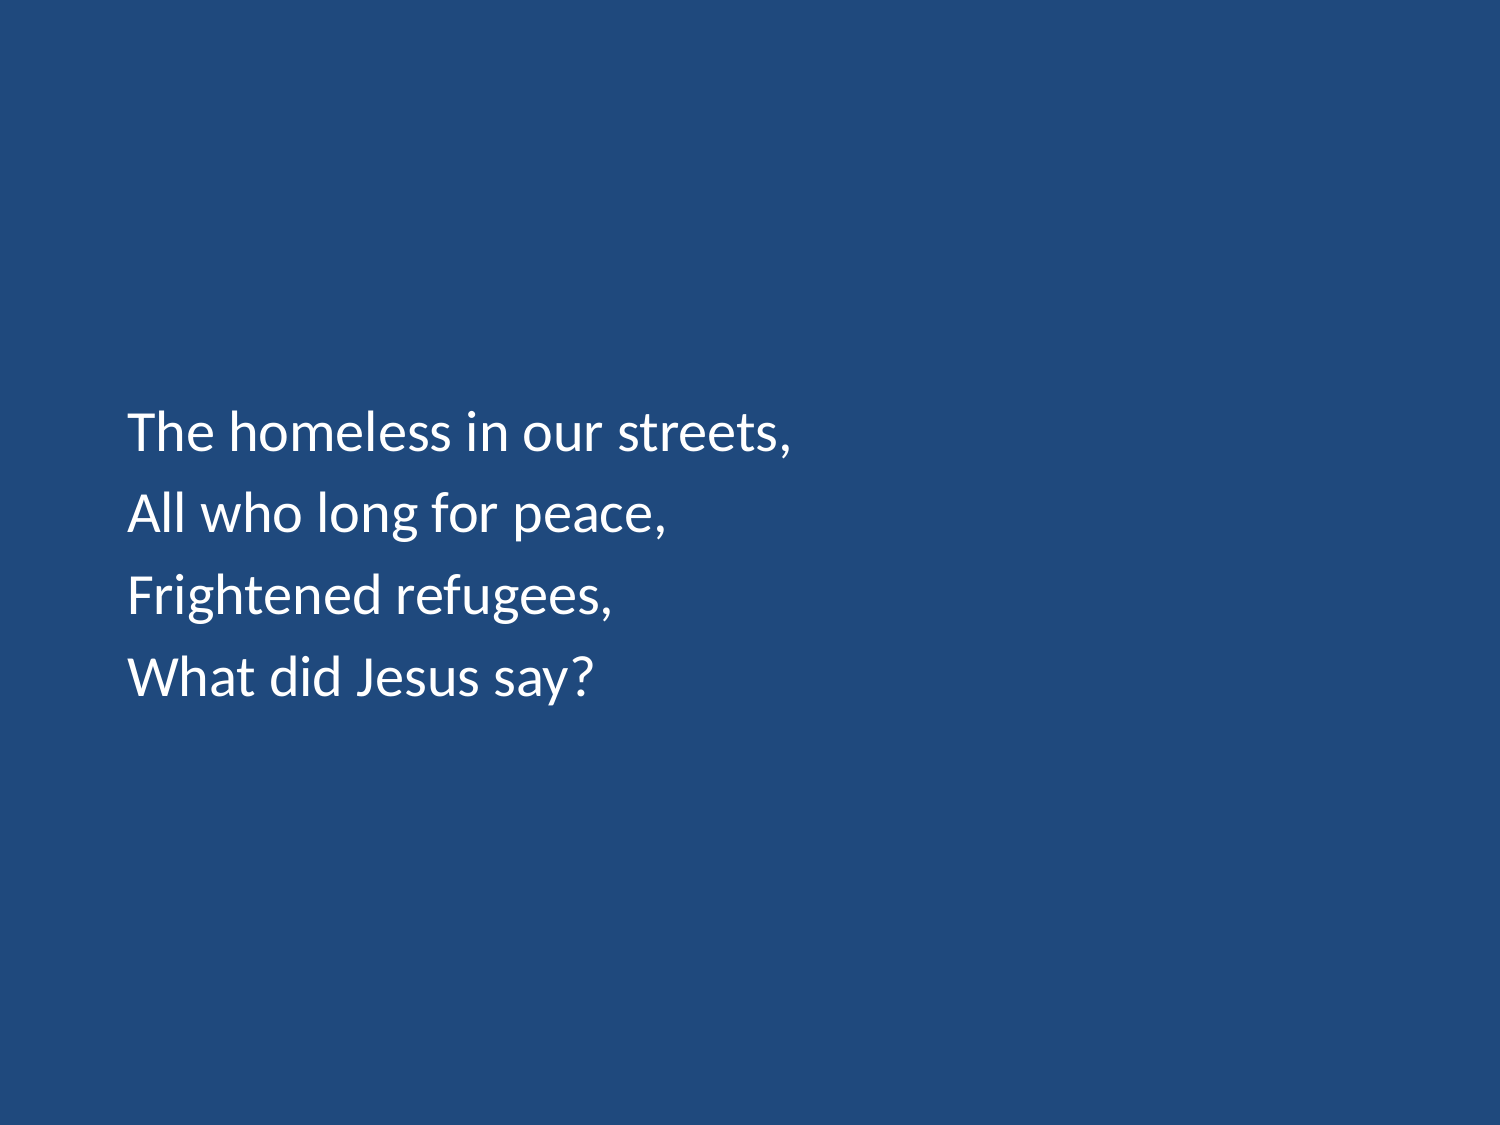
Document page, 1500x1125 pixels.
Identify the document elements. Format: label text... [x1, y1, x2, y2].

list The homeless in our streets, All who long for peace, Frightened refugees, What did Jesus say? [112, 385, 1471, 740]
